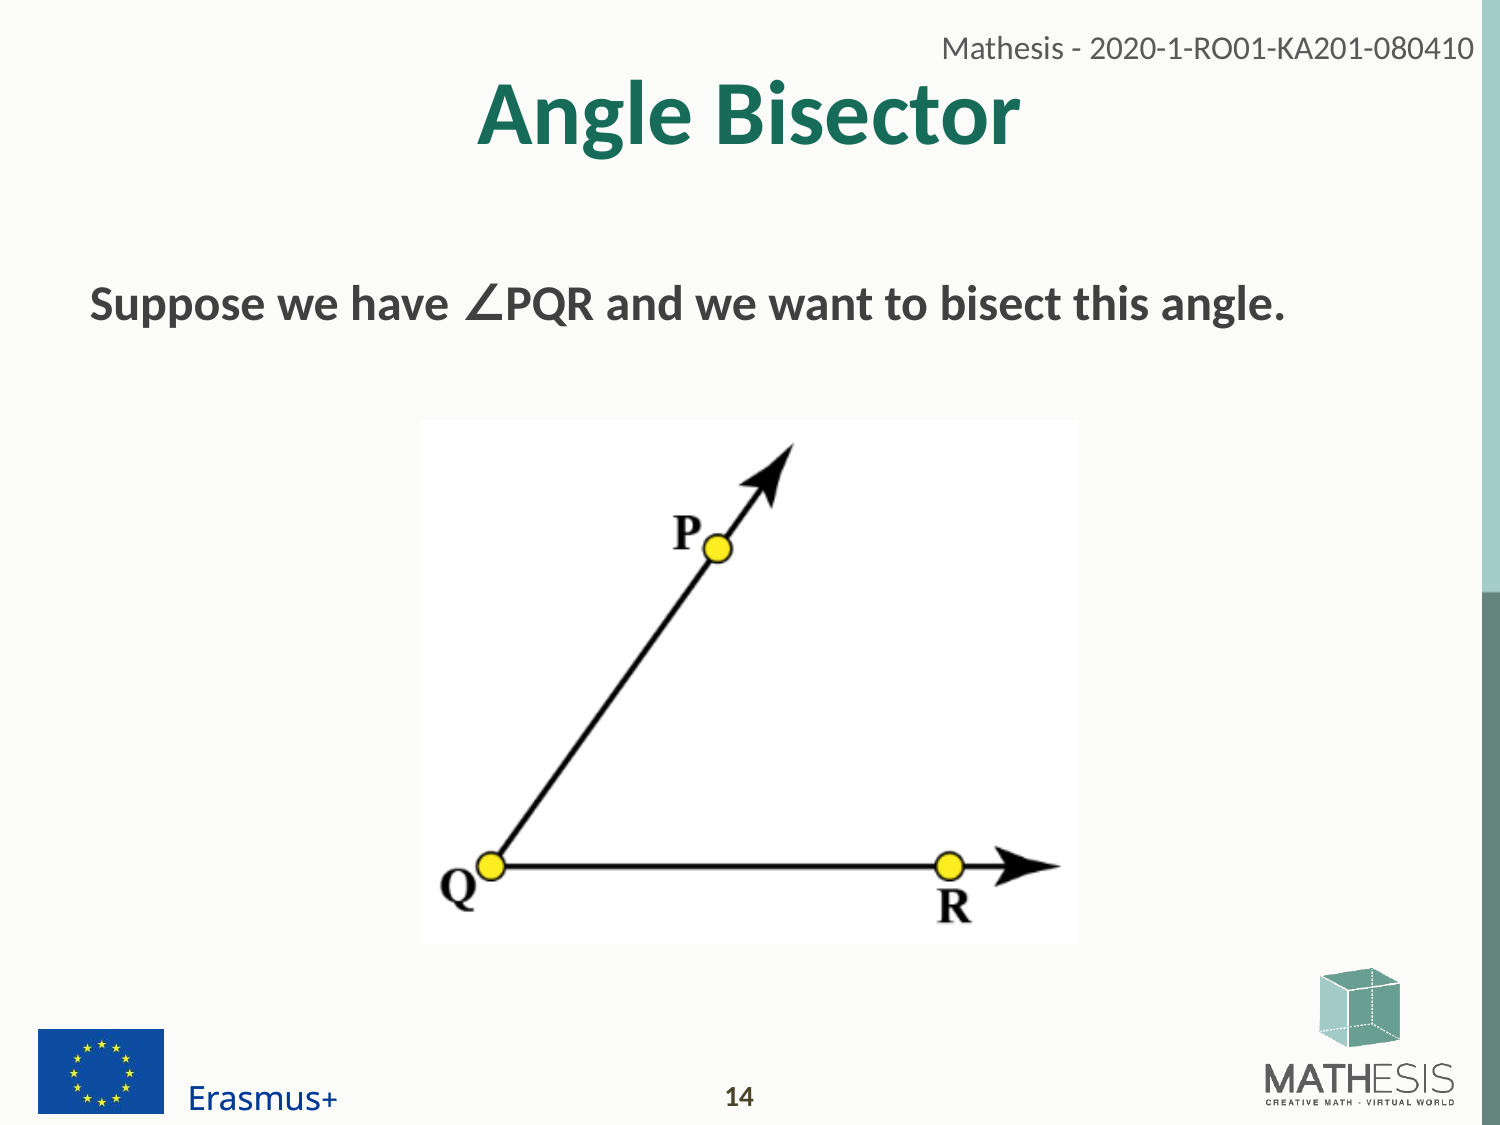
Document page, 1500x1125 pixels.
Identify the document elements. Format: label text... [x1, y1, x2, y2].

picture [421, 420, 1079, 945]
title Angle Bisector [75, 45, 1425, 233]
list Suppose we have ∠PQR and we want to bisect this angle. [75, 262, 1425, 1005]
picture [38, 1029, 164, 1114]
